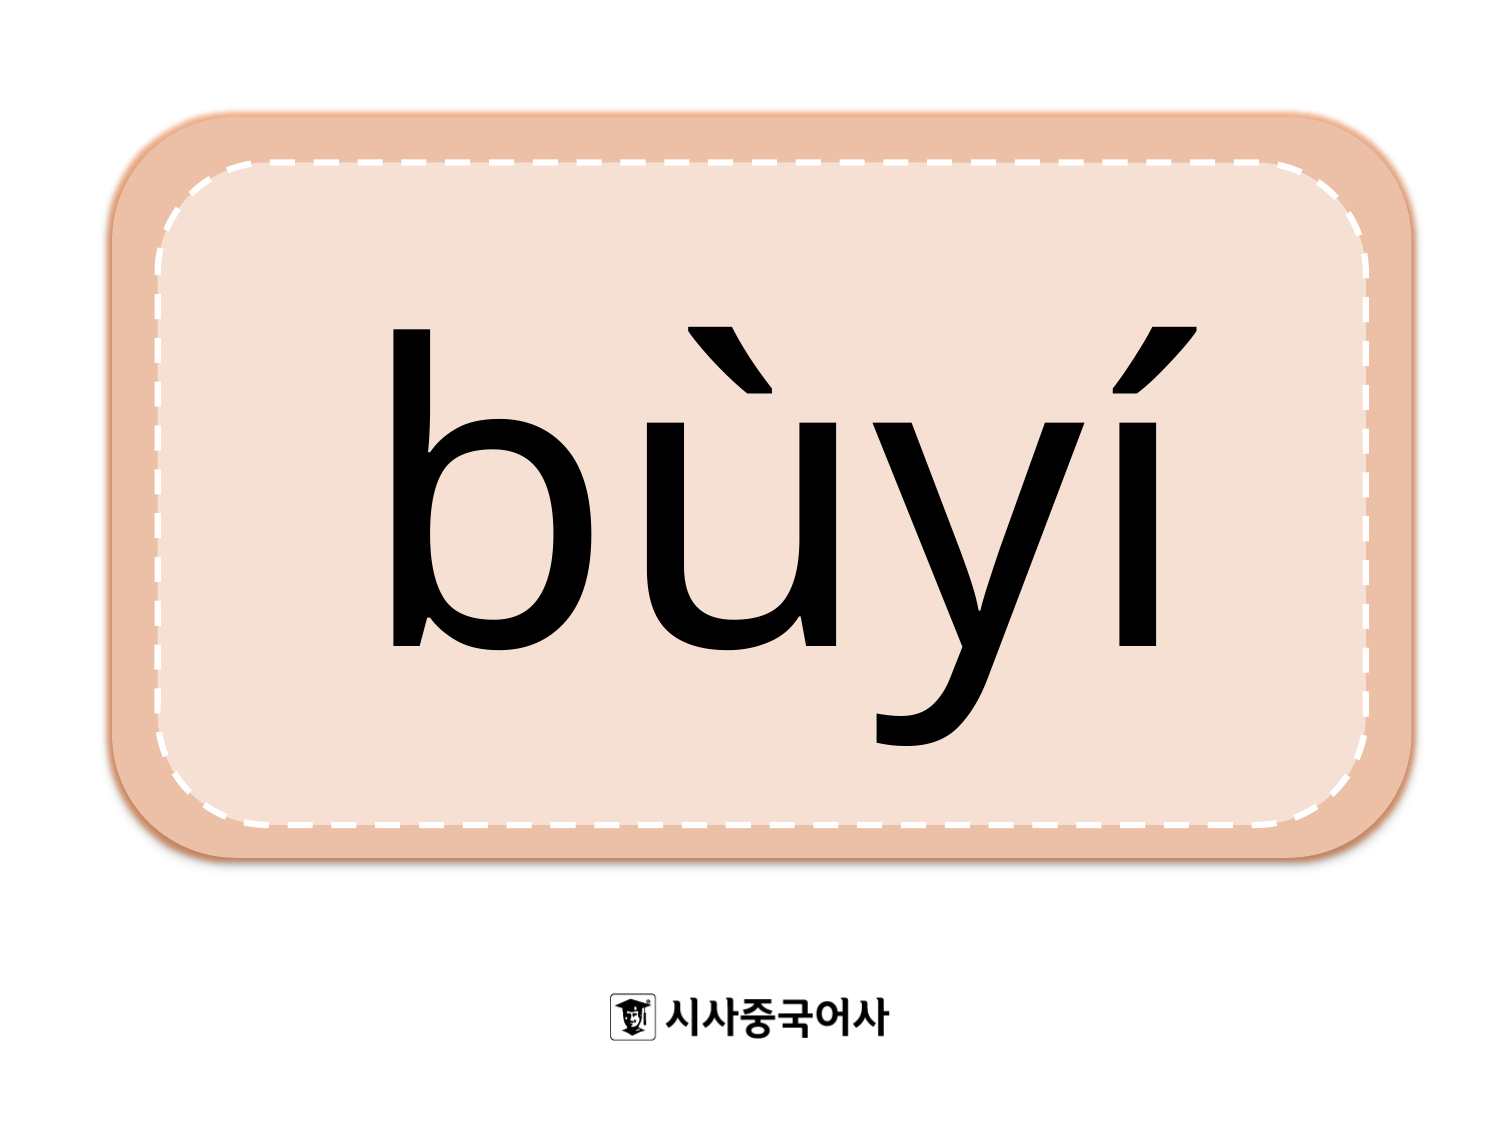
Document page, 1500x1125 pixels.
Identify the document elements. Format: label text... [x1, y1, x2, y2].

picture [602, 987, 898, 1047]
text_box bùyí [171, 149, 1380, 812]
